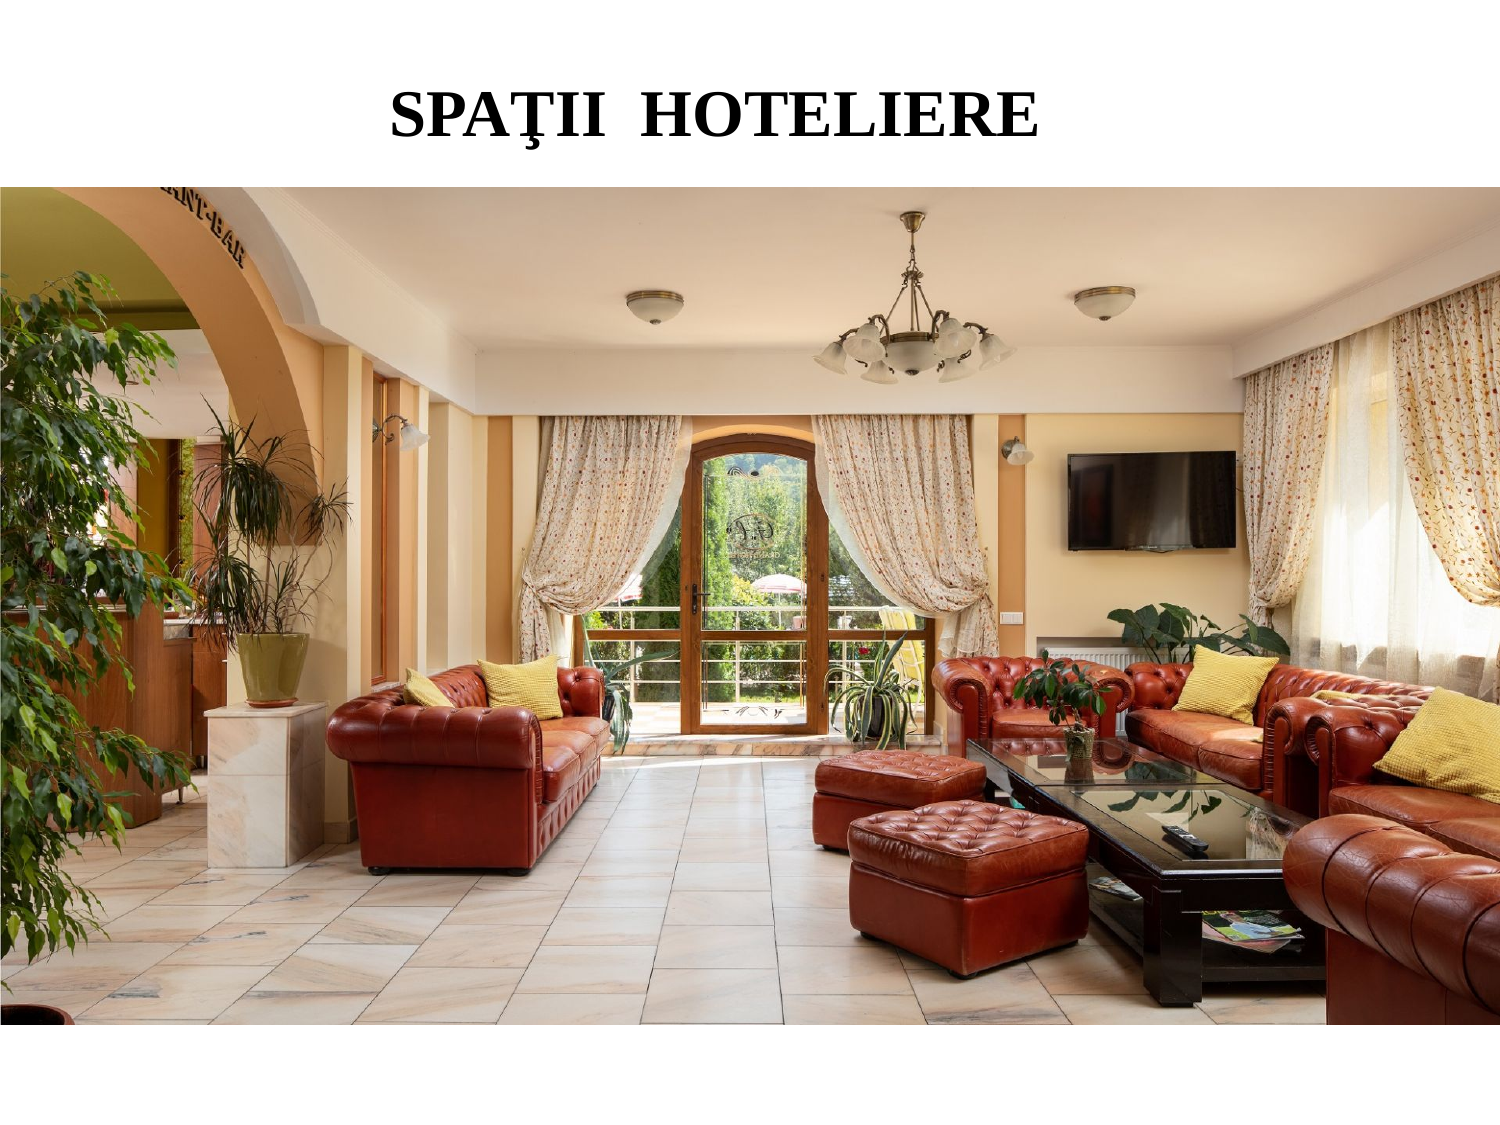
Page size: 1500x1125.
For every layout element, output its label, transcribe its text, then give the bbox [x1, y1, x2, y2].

picture [0, 187, 1500, 1026]
text_box SPAŢII HOTELIERE [374, 62, 1138, 158]
